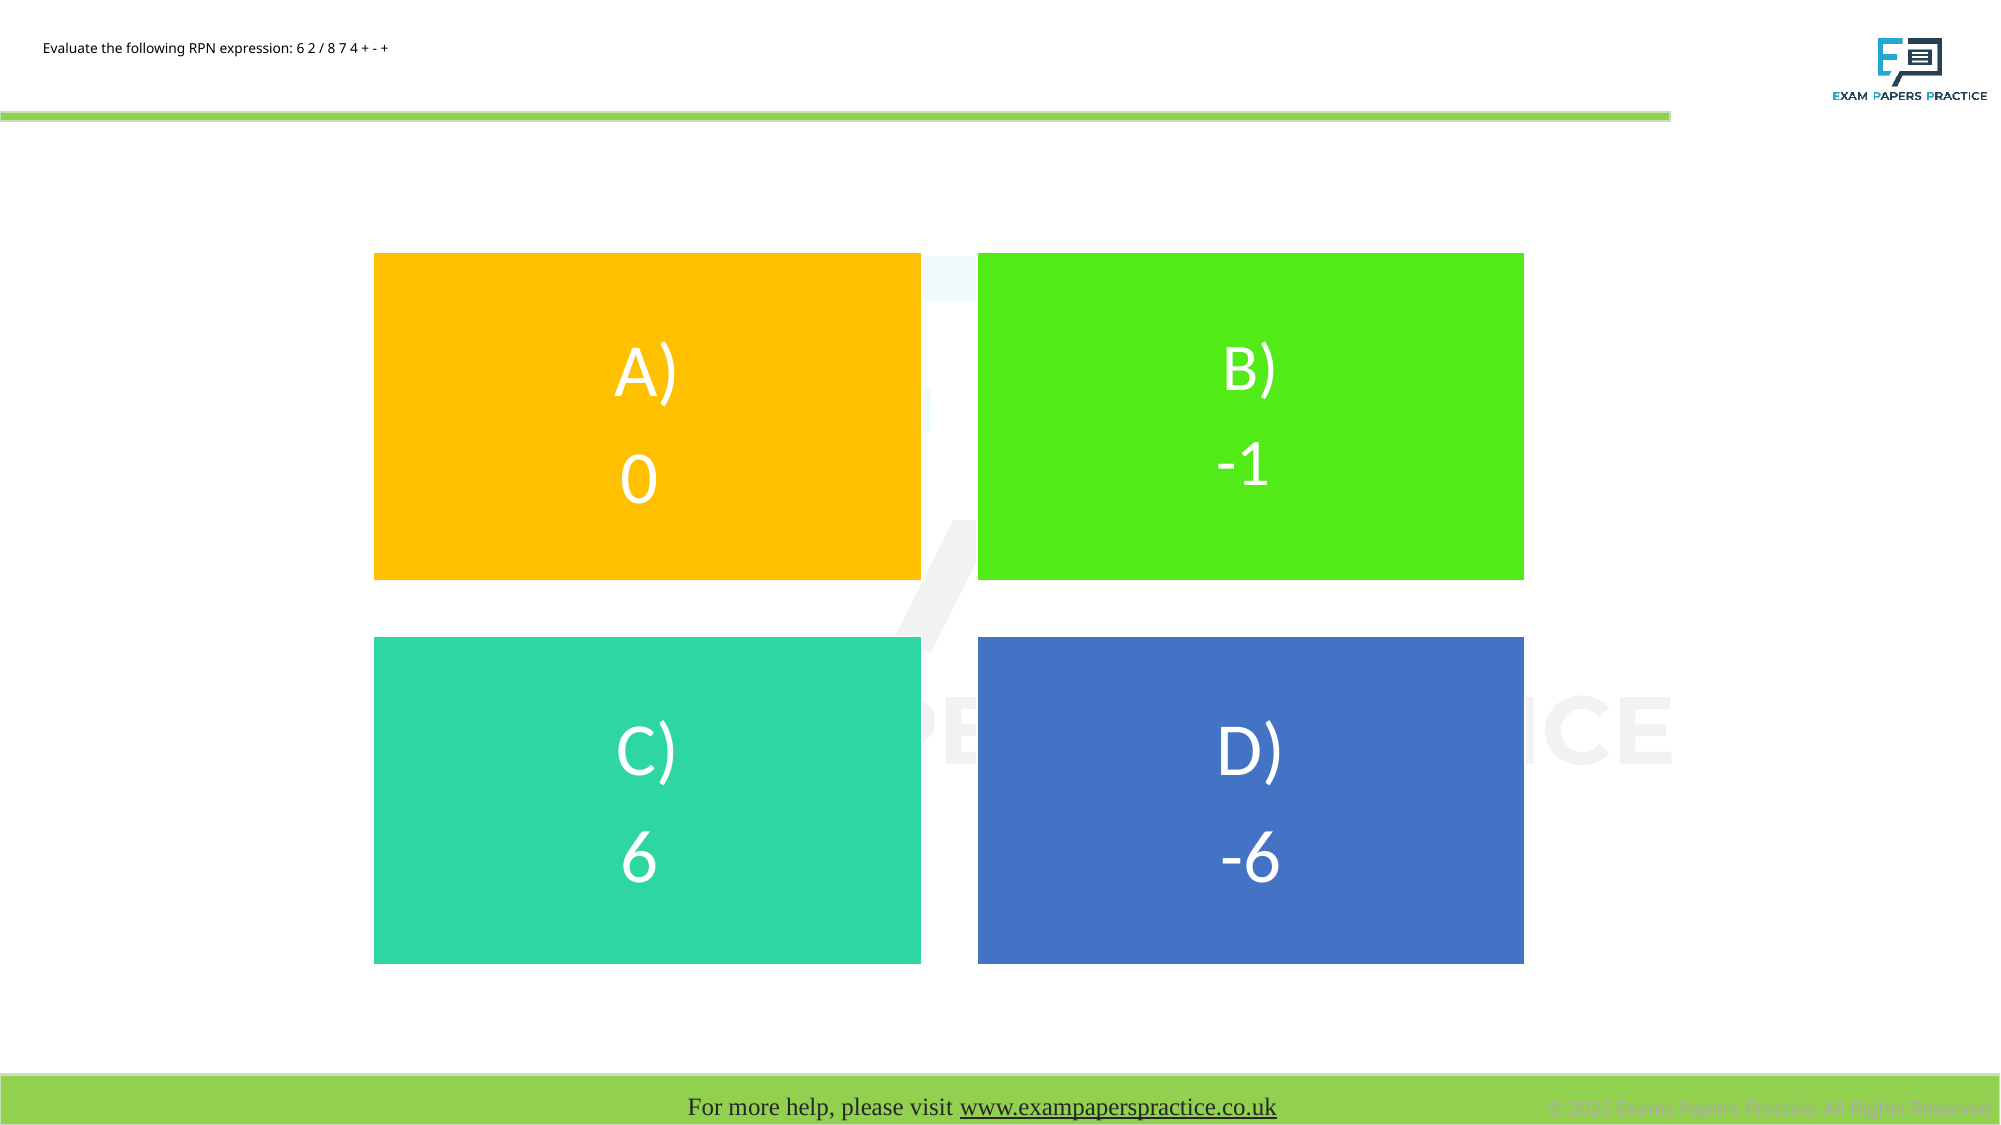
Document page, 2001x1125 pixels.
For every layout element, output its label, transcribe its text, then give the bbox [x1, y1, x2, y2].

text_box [86, 251, 1812, 966]
title Evaluate the following RPN expression: 6 2 / 8 7 4 + - + [27, 33, 1904, 64]
